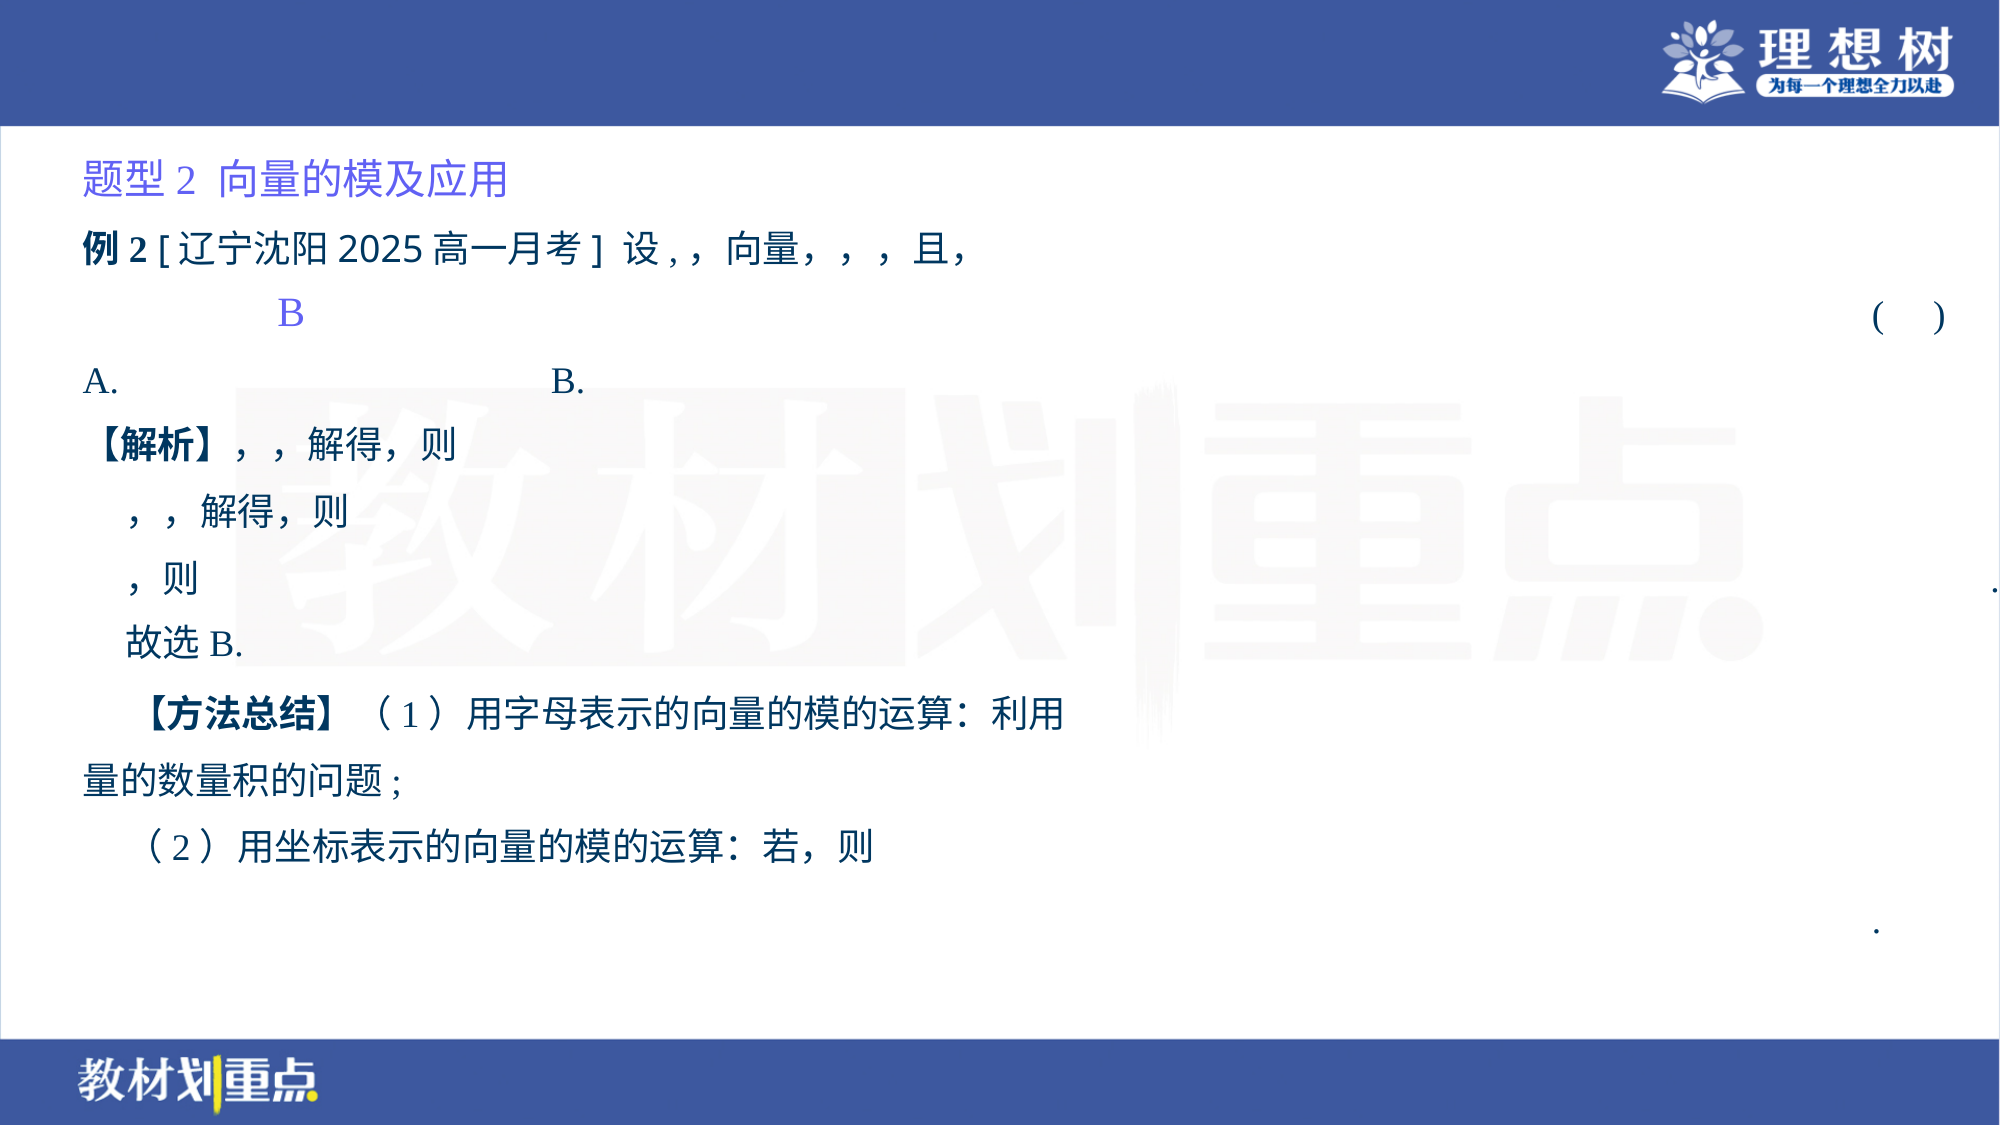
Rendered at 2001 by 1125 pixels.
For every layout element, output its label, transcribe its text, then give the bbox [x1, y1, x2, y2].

text_box 题型2 向量的模及应用 [82, 129, 1817, 196]
picture [0, 0, 2000, 1125]
text_box B [262, 282, 321, 333]
